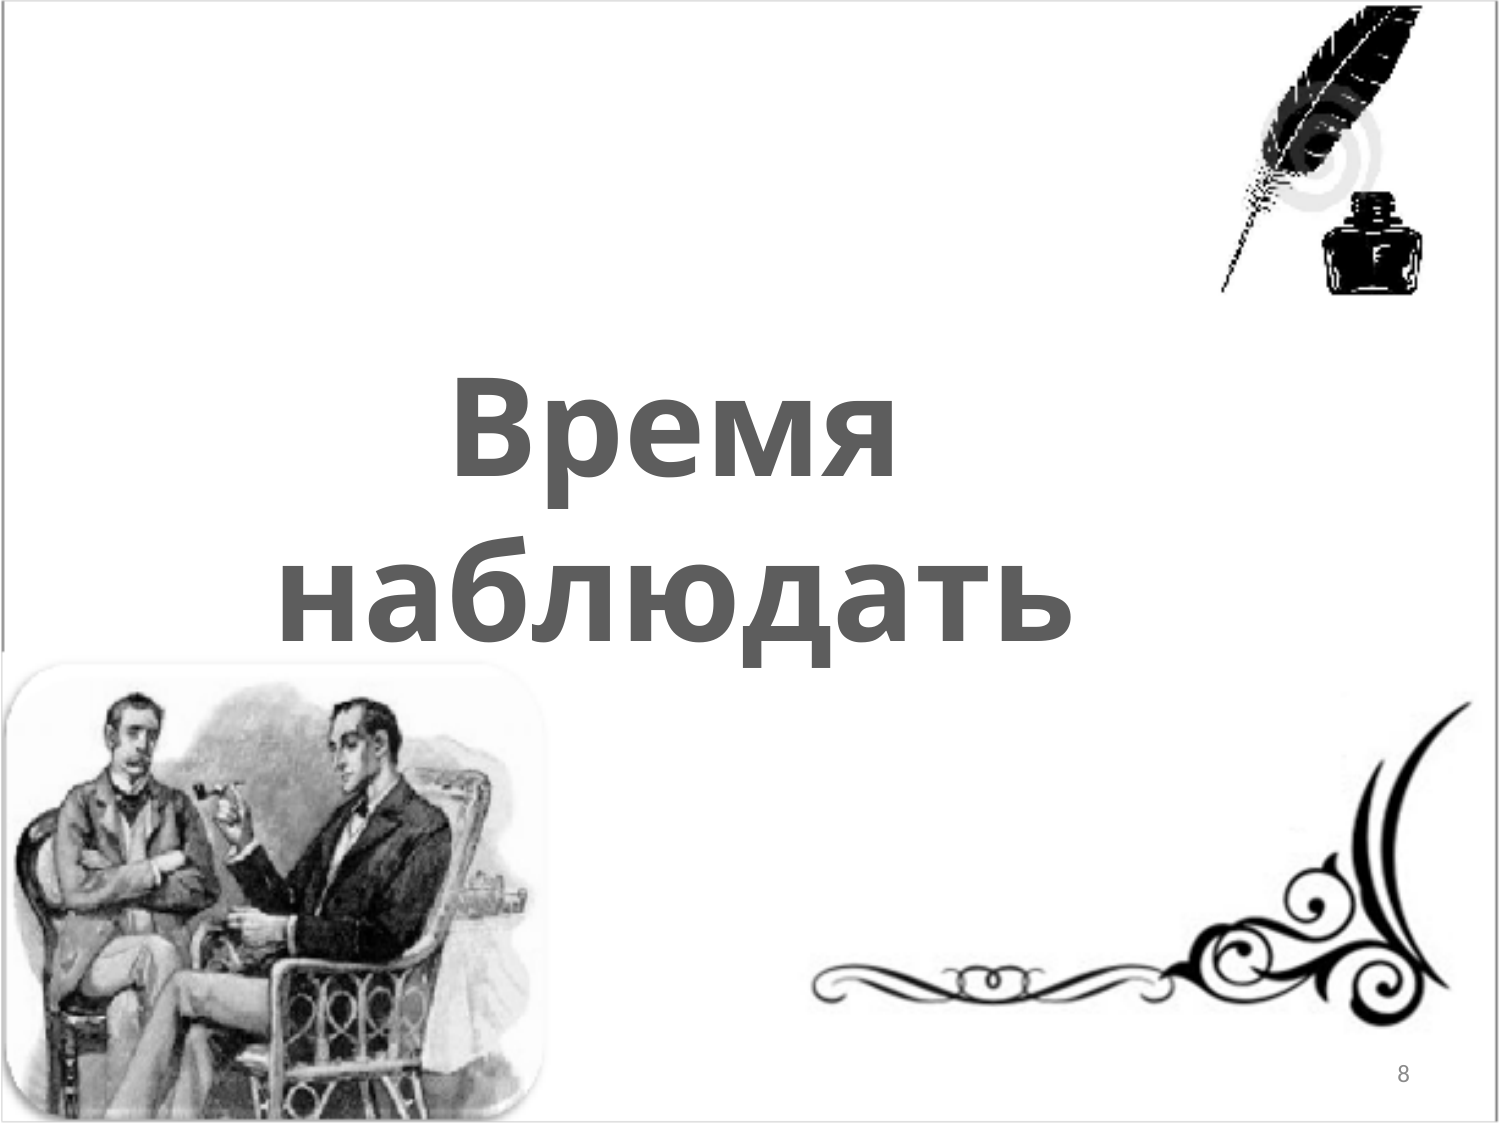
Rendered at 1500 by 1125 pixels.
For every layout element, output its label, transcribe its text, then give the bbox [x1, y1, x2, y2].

text_box Время наблюдать [131, 331, 1218, 676]
picture [0, 0, 1500, 1125]
slide_number 8 [1074, 1042, 1425, 1103]
